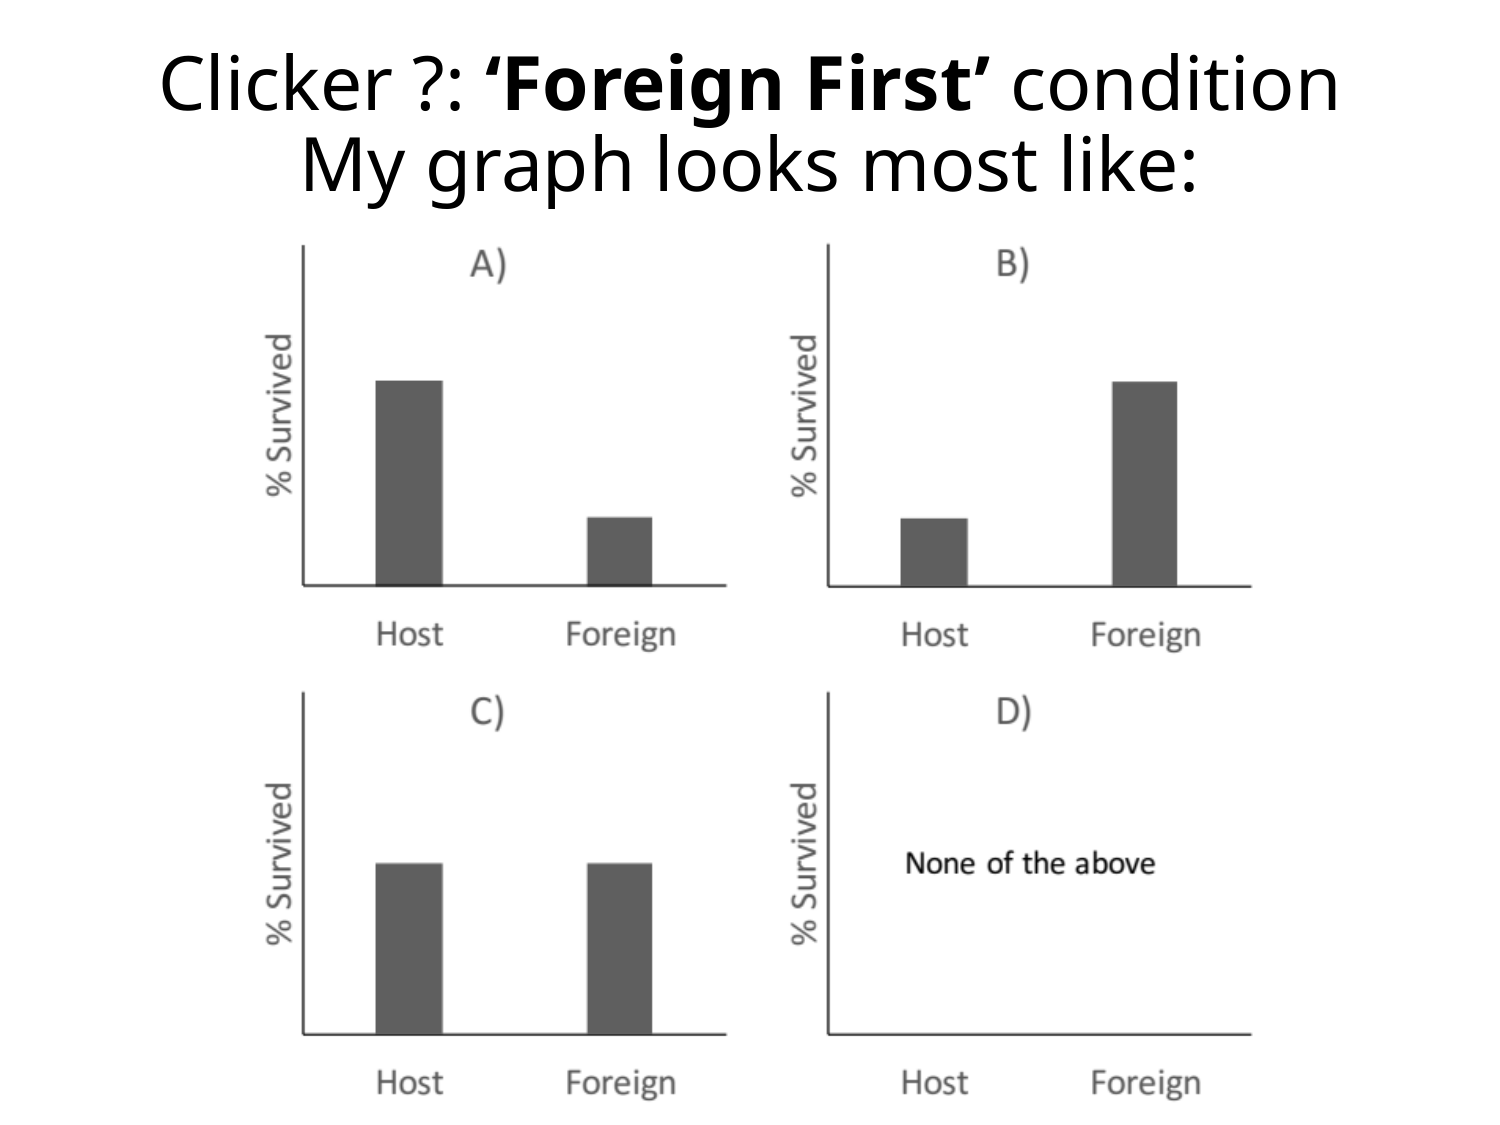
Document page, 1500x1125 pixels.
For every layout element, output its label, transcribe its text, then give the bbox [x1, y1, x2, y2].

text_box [224, 217, 1275, 1115]
title Clicker ?: ‘Foreign First’ condition My graph looks most like: [90, 18, 1410, 236]
